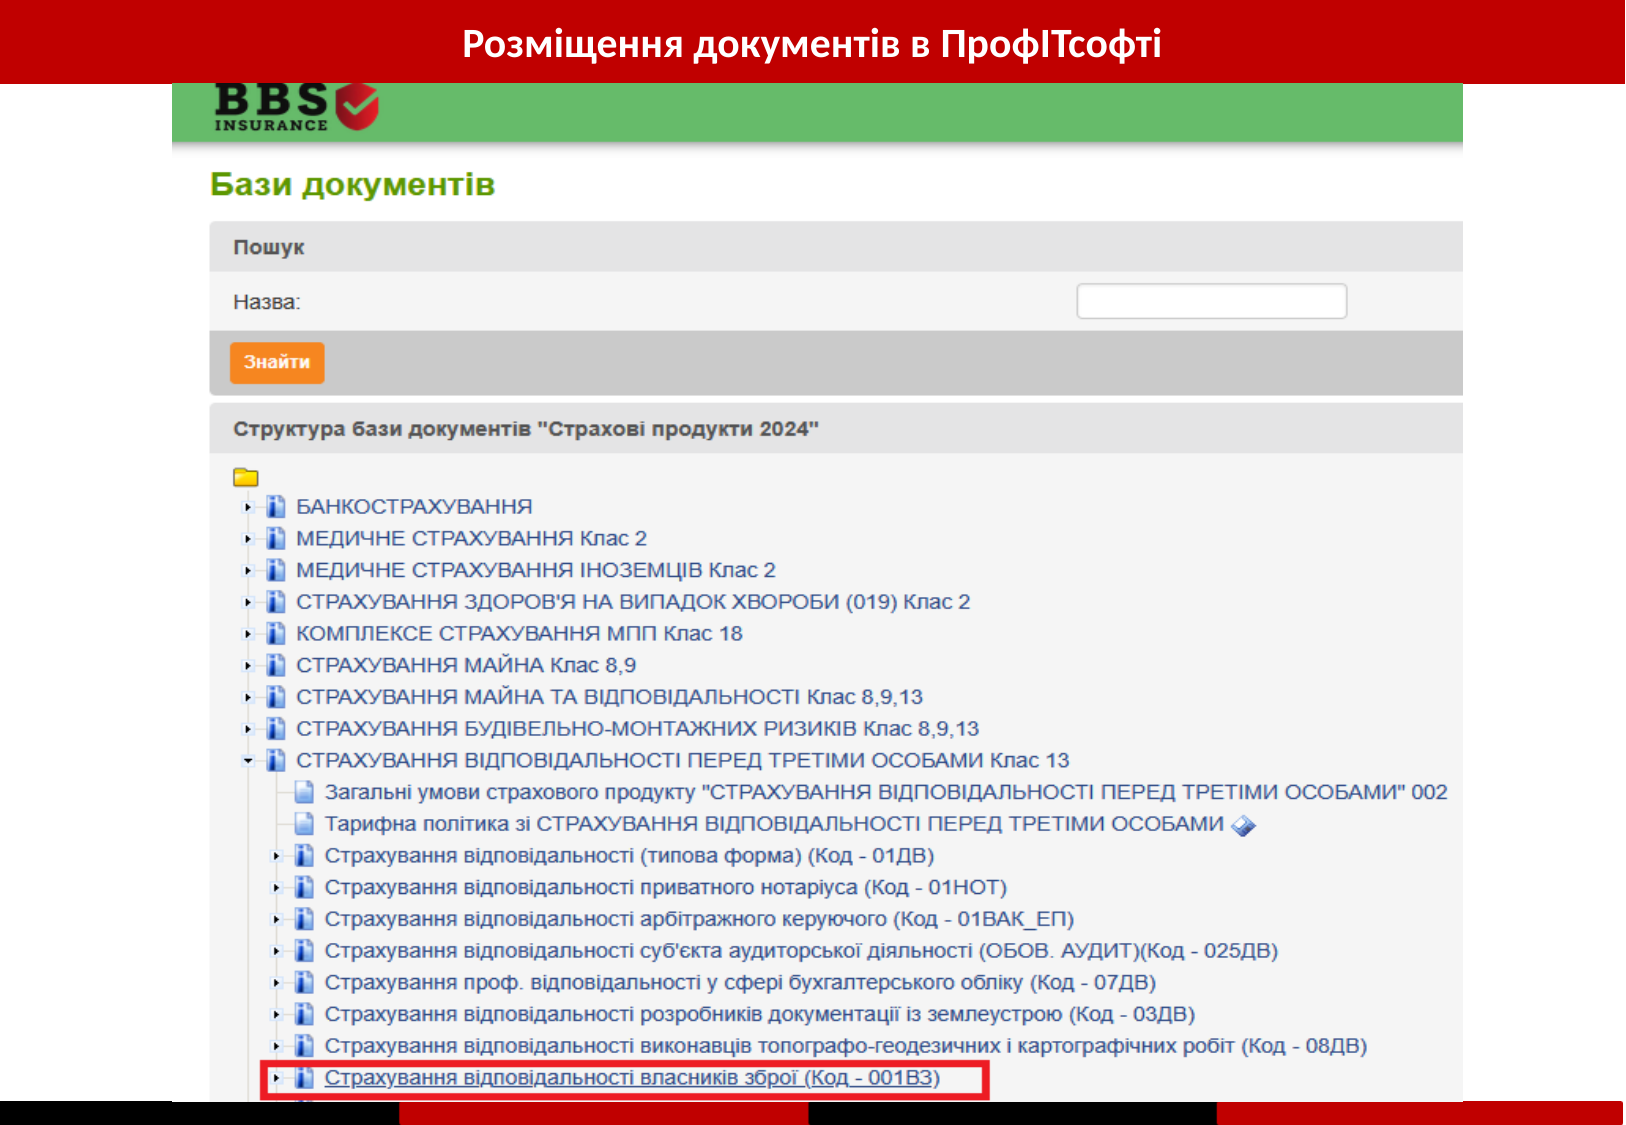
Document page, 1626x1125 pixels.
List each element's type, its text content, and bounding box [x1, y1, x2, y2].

picture [0, 83, 1624, 1125]
text_box Розміщення документів в ПрофІТсофті [0, 0, 1625, 84]
